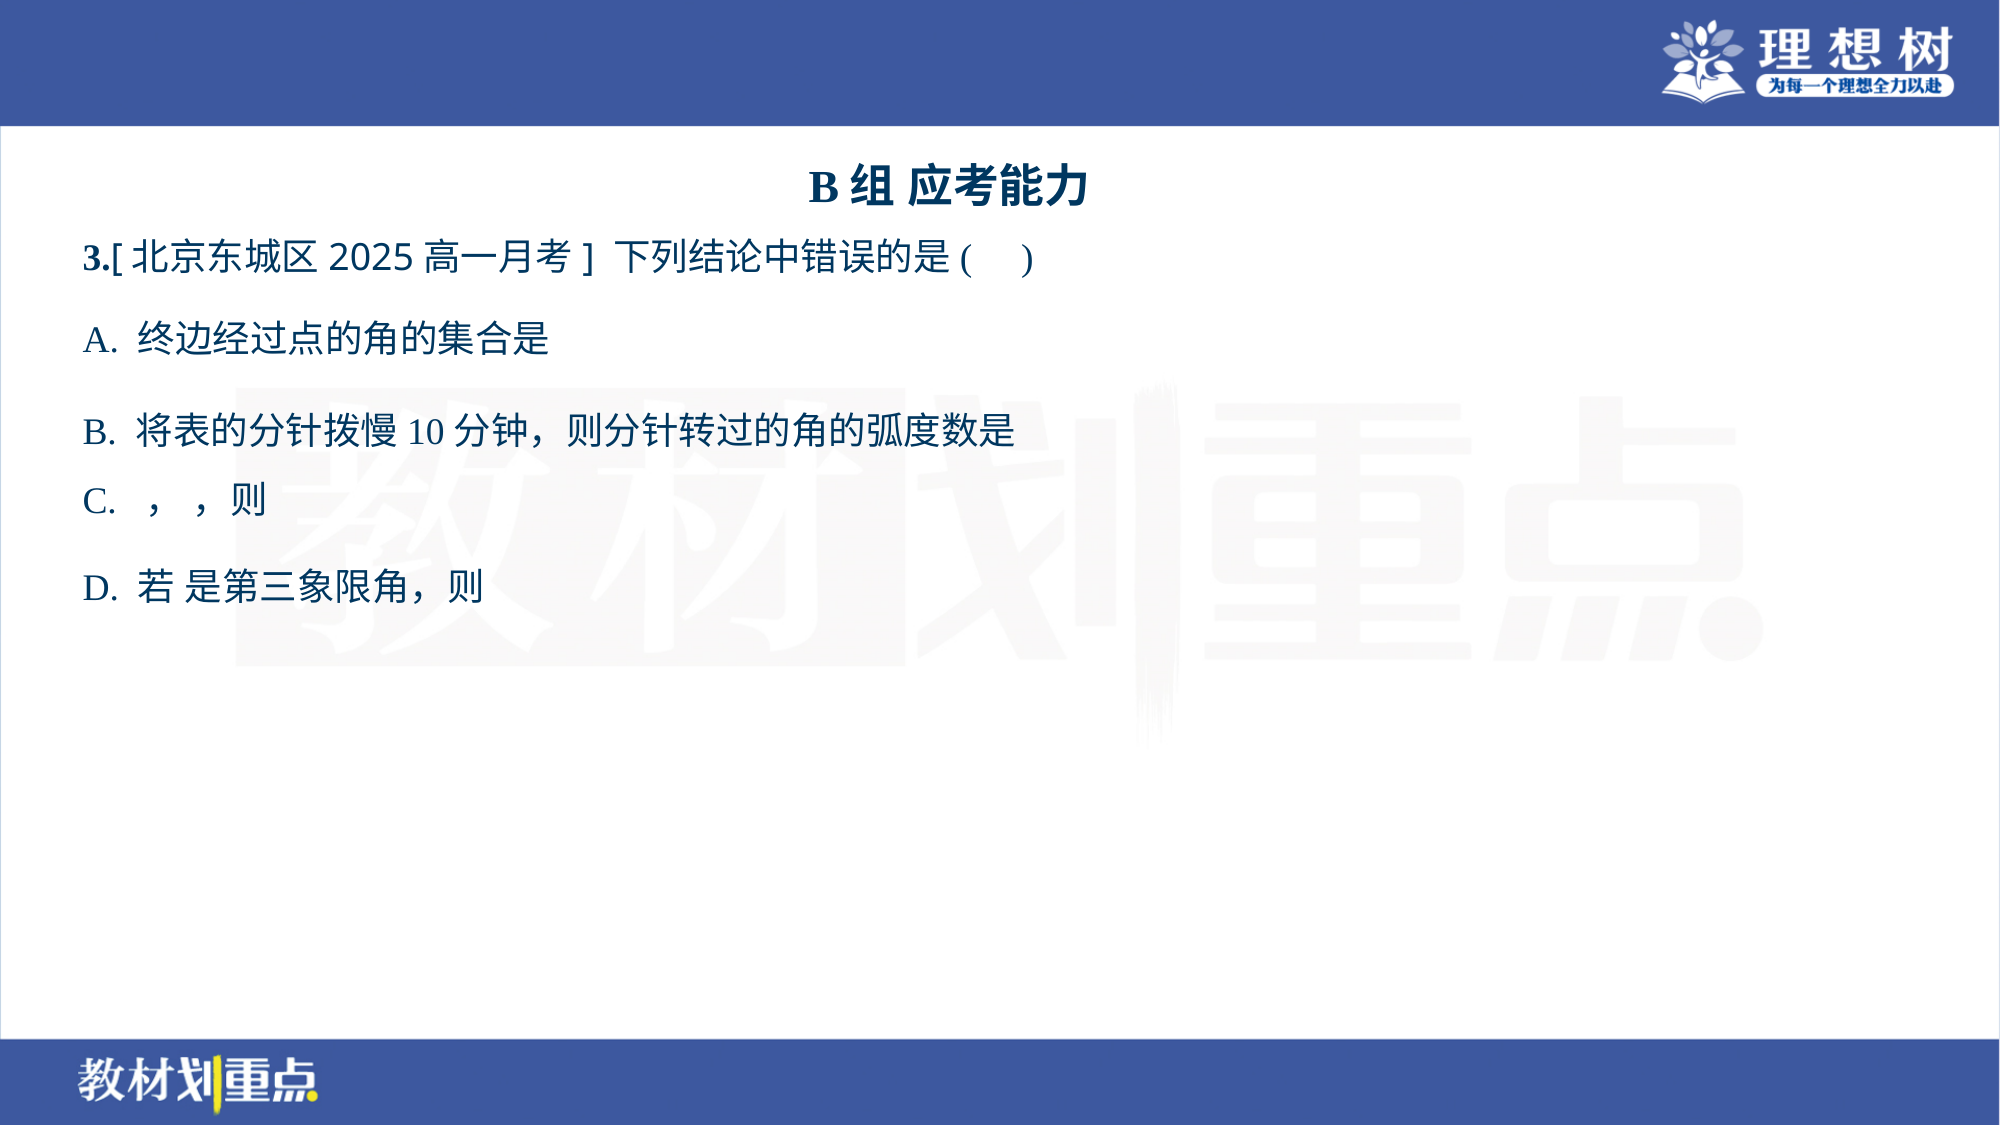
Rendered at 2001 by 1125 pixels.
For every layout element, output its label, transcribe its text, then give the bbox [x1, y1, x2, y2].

text_box B组 应考能力 [82, 129, 1817, 211]
picture [0, 0, 2000, 1125]
text_box 3.[北京东城区2025高一月考] 下列结论中错误的是( ) [82, 211, 1817, 271]
